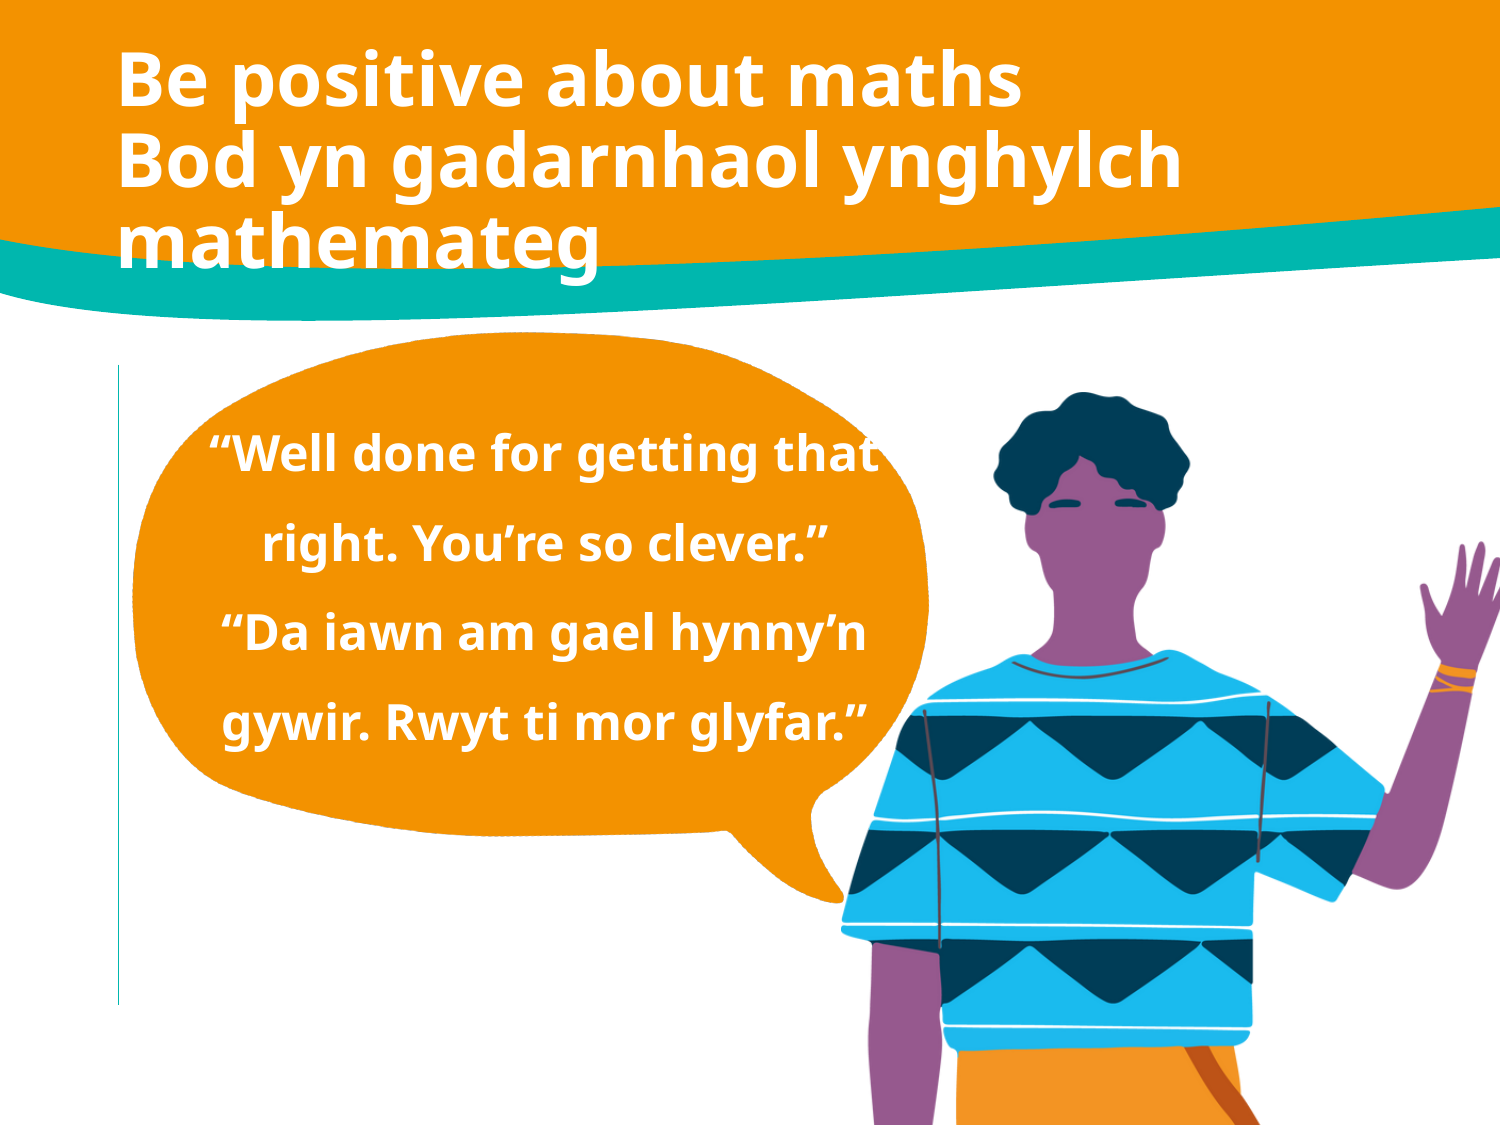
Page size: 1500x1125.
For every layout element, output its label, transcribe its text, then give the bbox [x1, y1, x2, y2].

picture [96, 294, 1500, 1125]
list Be positive about maths Bod yn gadarnhaol ynghylch mathemateg [100, 34, 1453, 225]
